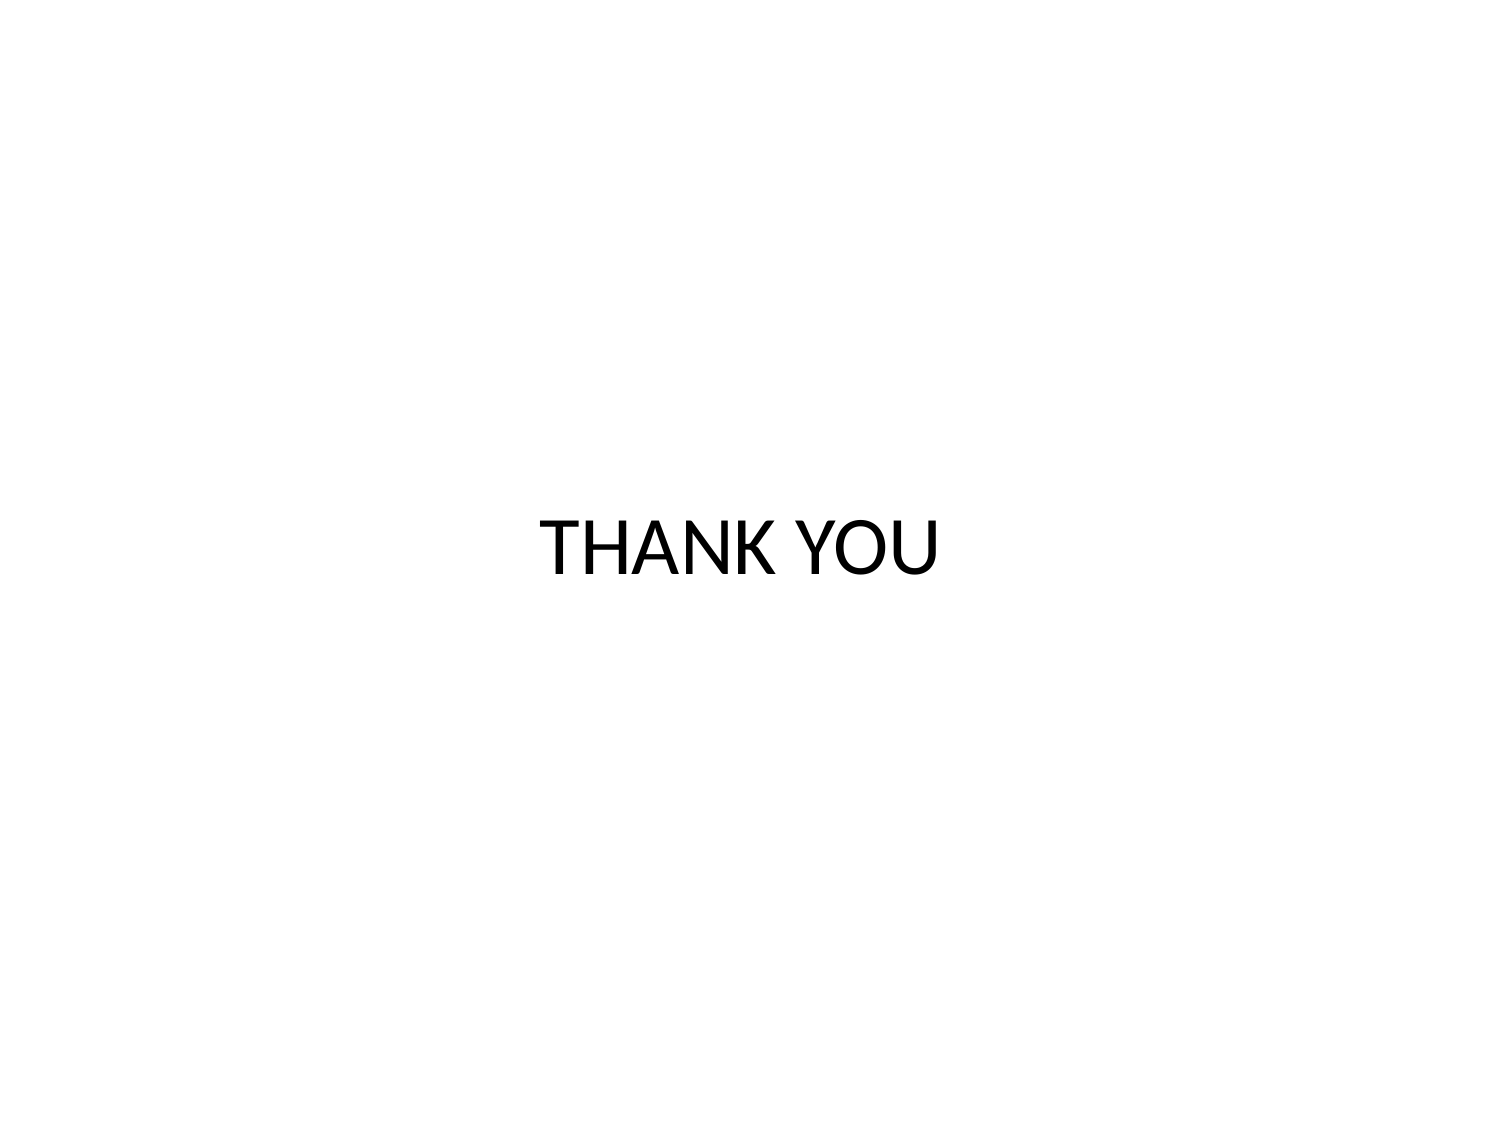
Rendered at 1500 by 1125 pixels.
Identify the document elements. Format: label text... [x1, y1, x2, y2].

list THANK YOU [87, 474, 1438, 675]
